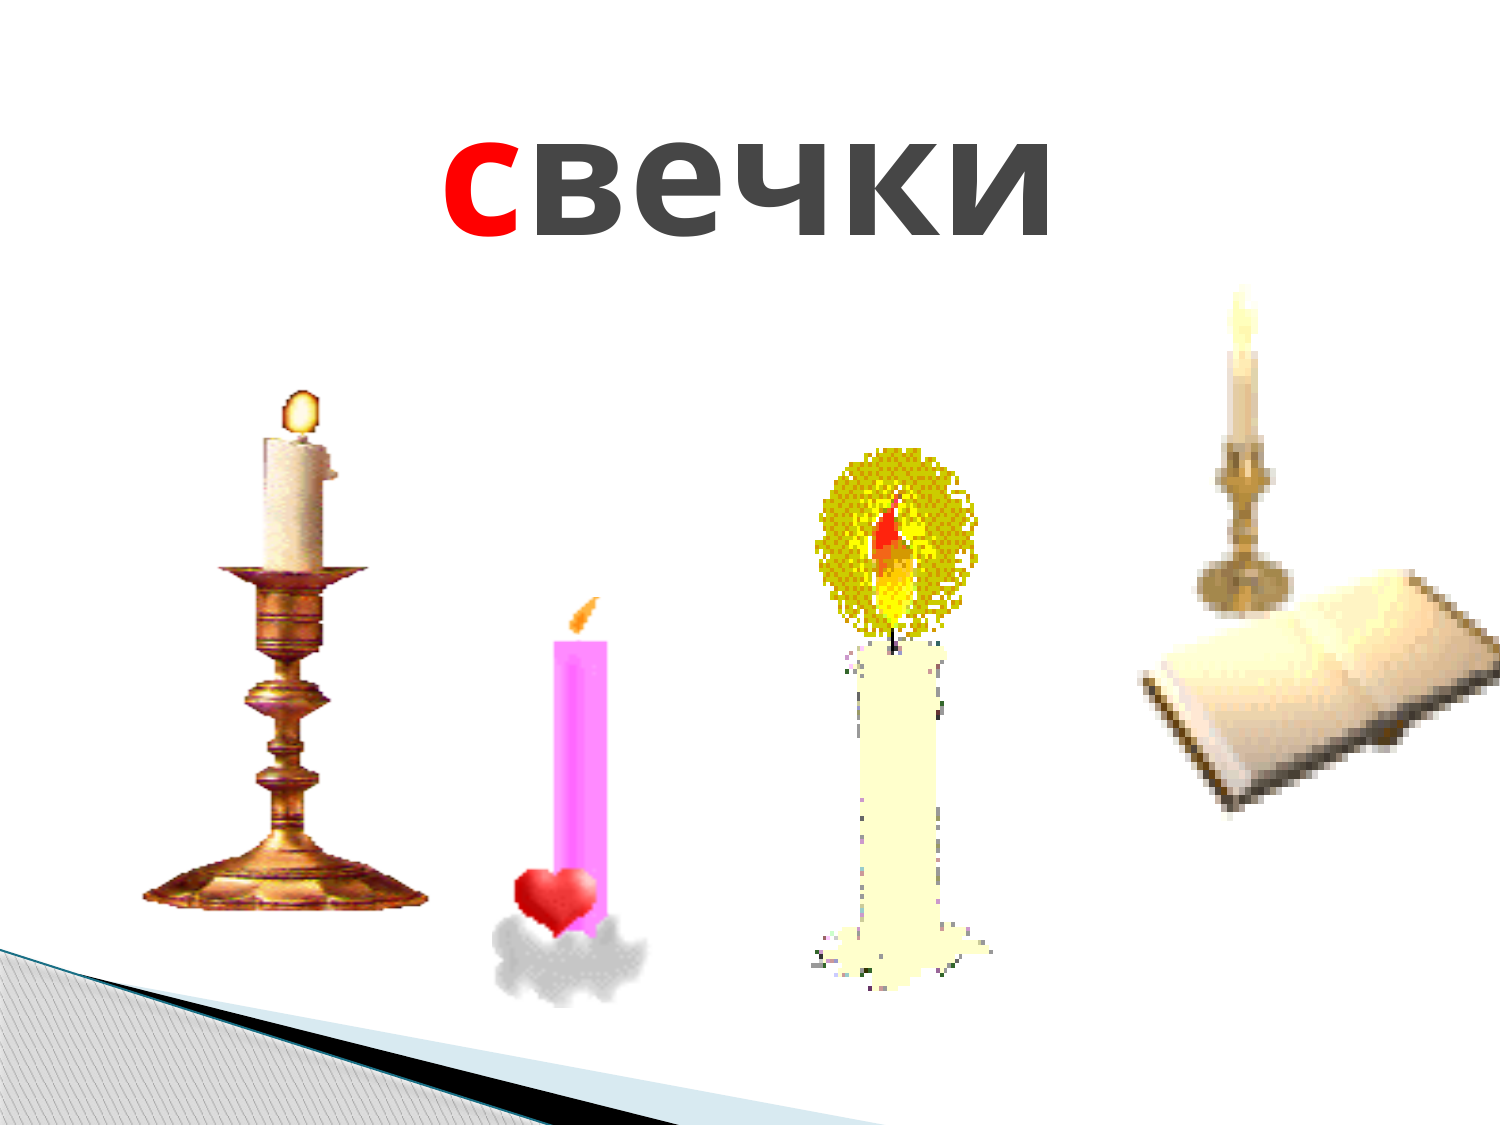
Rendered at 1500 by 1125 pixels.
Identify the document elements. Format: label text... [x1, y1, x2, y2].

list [808, 398, 997, 997]
picture [140, 386, 434, 915]
picture [491, 597, 669, 1008]
picture [1112, 234, 1500, 821]
title свечки [75, 35, 1425, 303]
